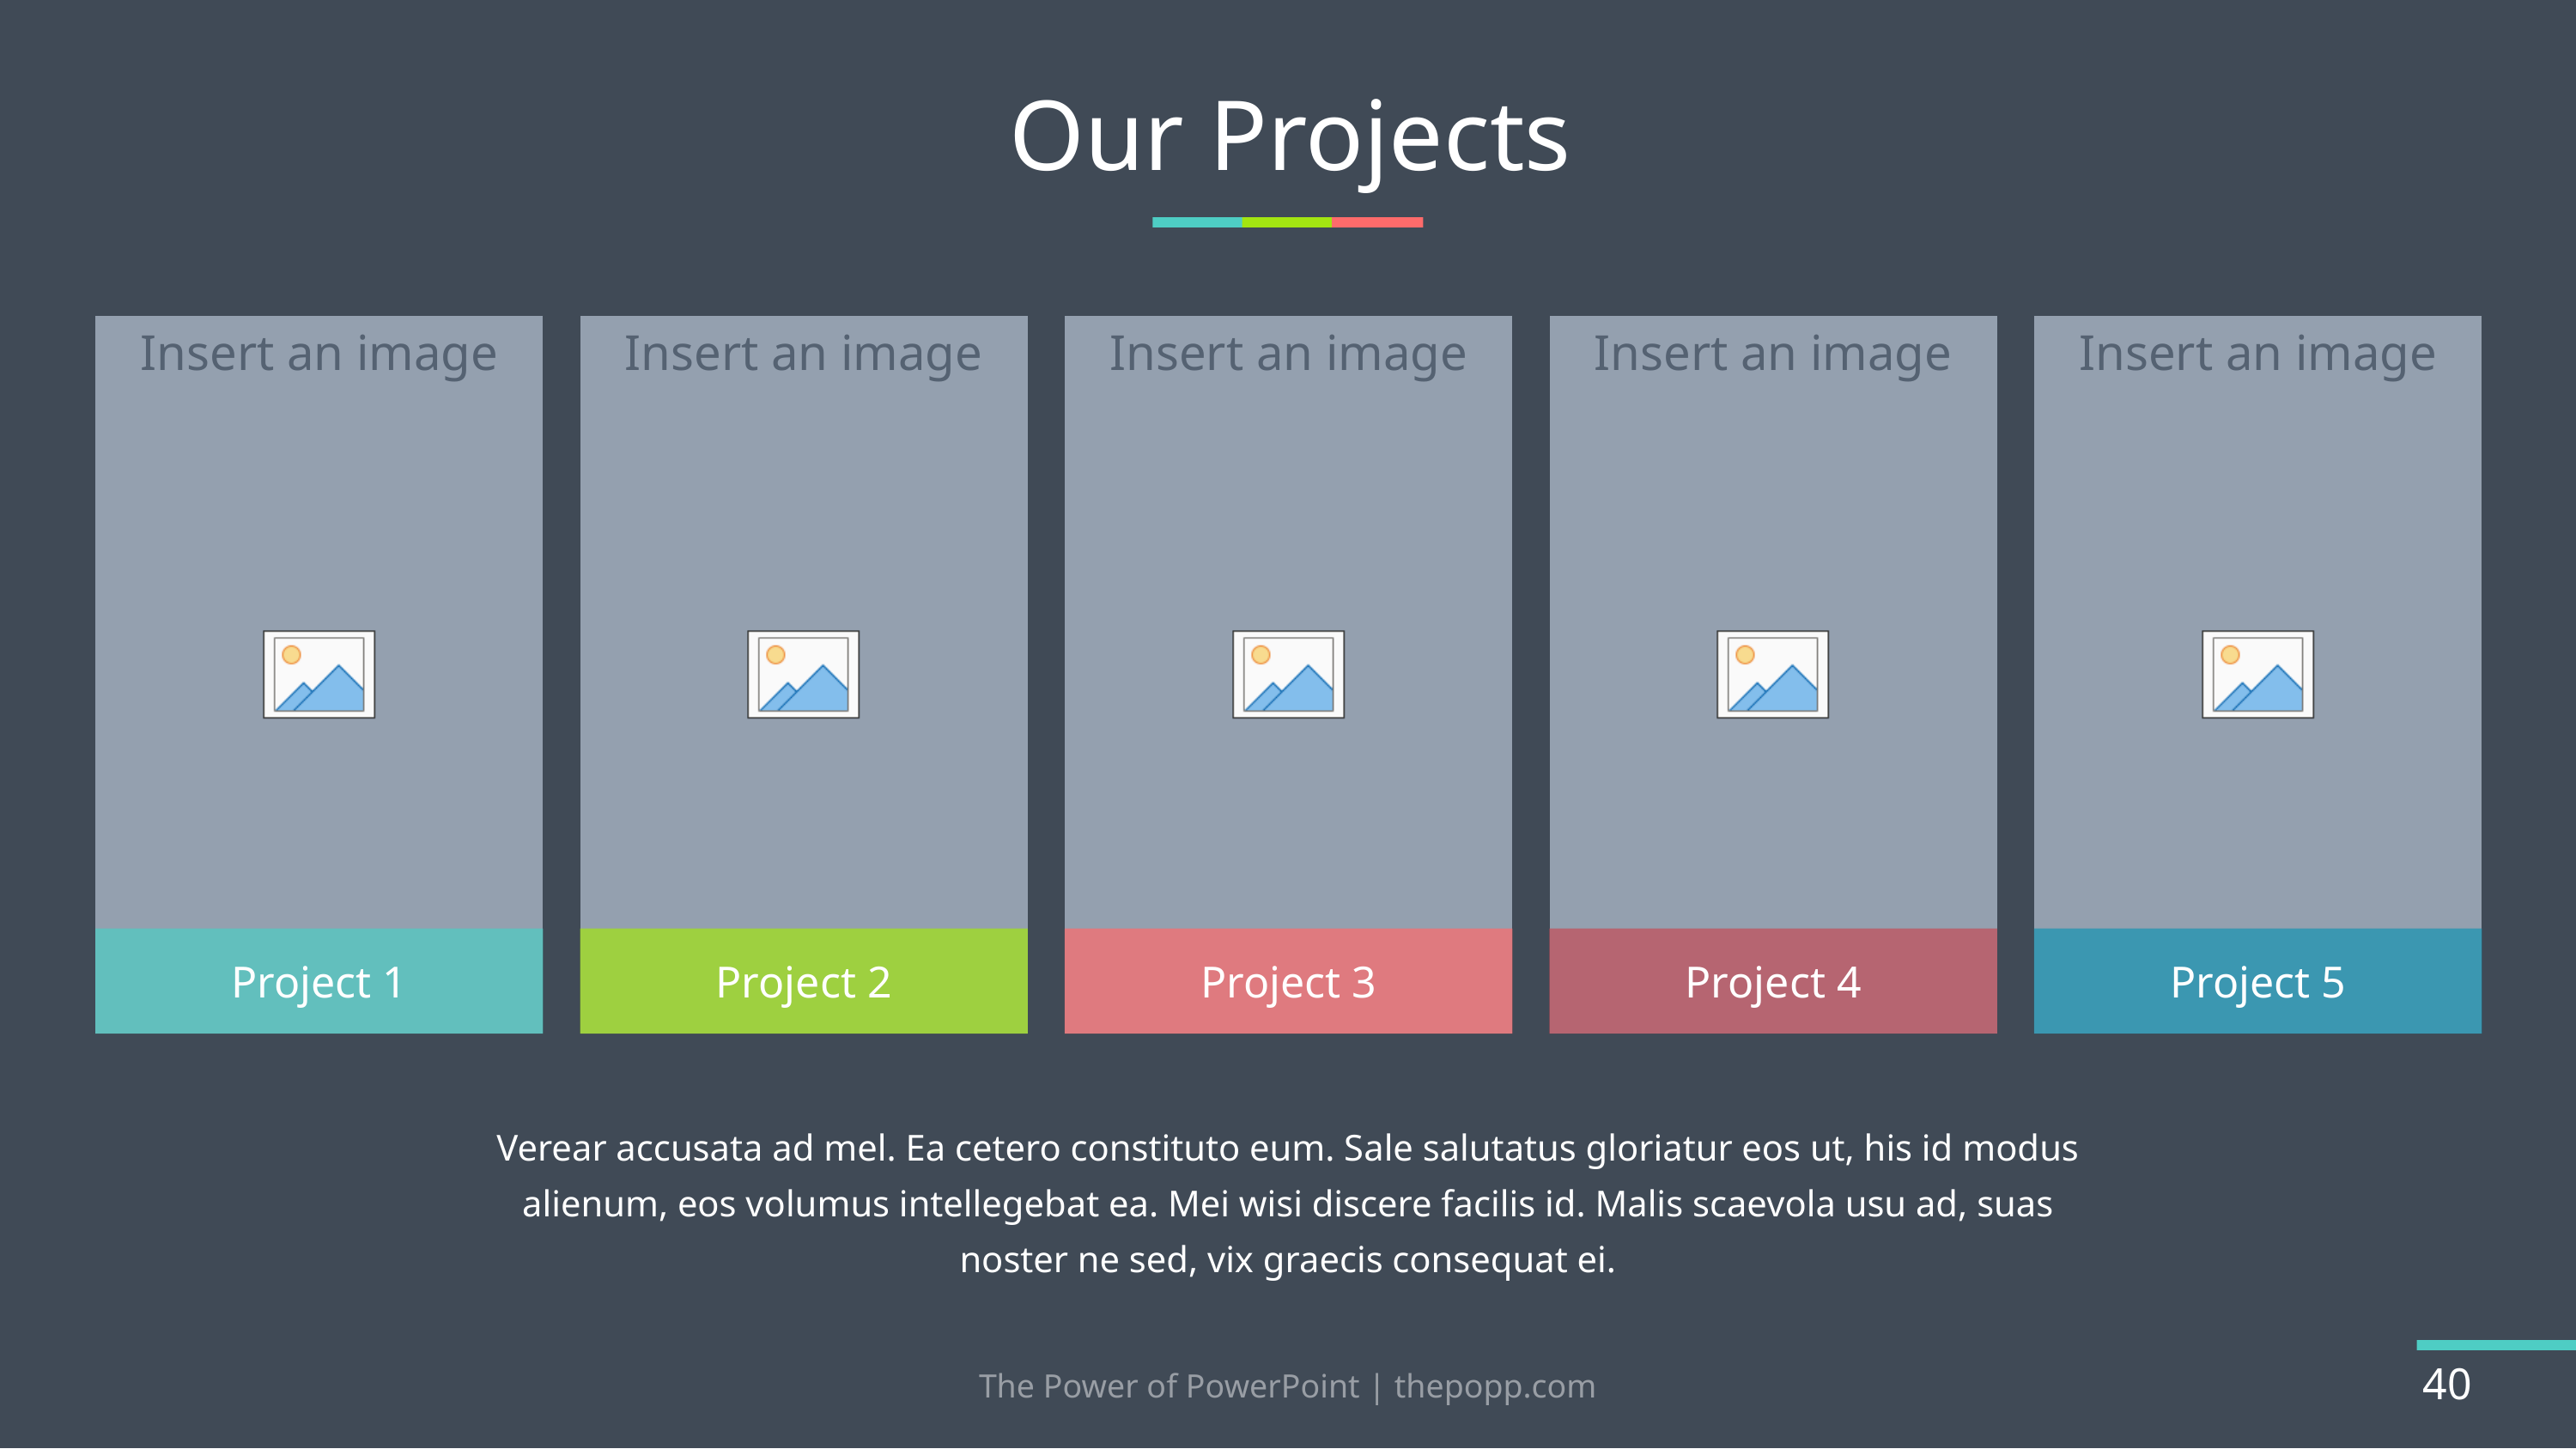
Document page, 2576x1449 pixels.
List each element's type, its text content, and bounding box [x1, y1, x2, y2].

title Our Projects [69, 49, 2512, 230]
picture [2033, 316, 2482, 1034]
picture [580, 316, 1028, 1034]
list Verear accusata ad mel. Ea cetero constituto eum. Sale salutatus gloriatur eos ut, his id modus alienum, eos volumus intellegebat ea. Mei wisi discere facilis id. Malis scaevola usu ad, suas noster ne sed, vix graecis consequat ei. [450, 1088, 2126, 1304]
picture [94, 316, 544, 1034]
slide_number 40 [2409, 1351, 2576, 1421]
picture [1064, 316, 1513, 1034]
picture [1549, 316, 1997, 1034]
footer The Power of PowerPoint | thepopp.com [853, 1349, 1723, 1427]
